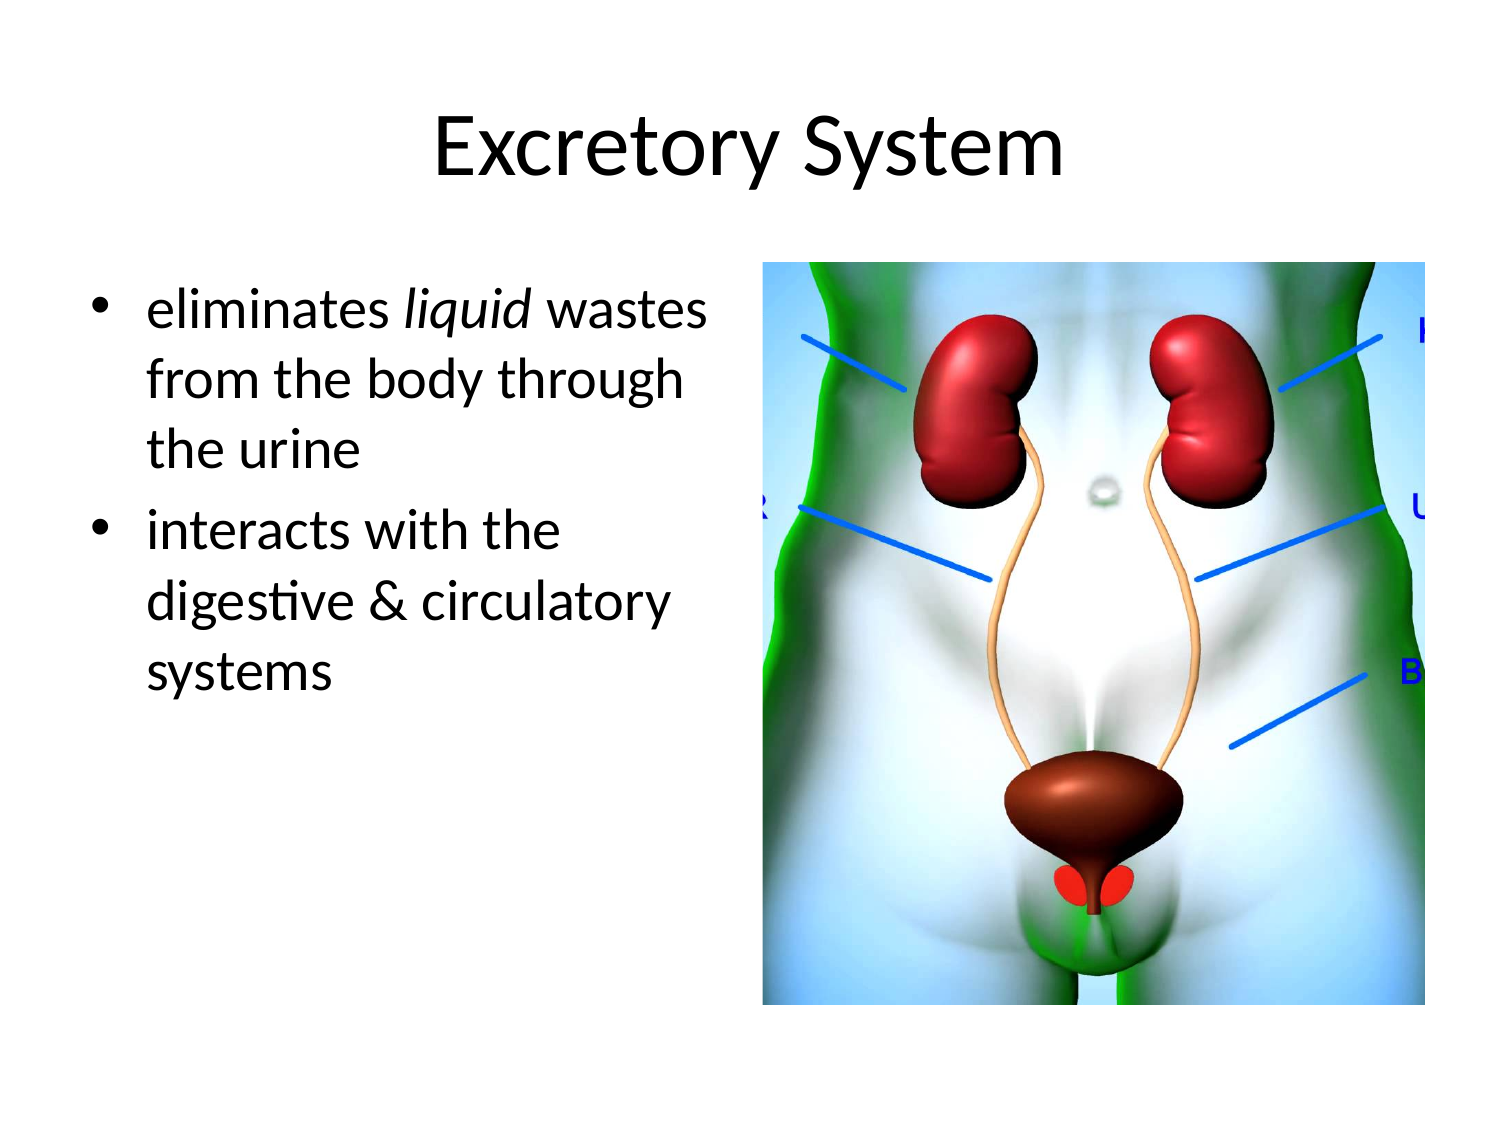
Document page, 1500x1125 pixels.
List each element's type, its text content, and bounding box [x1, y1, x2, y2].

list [762, 262, 1426, 1006]
title Excretory System [75, 45, 1425, 233]
list eliminates liquid wastes from the body through the urine interacts with the digestive & circulatory systems [75, 262, 738, 1005]
